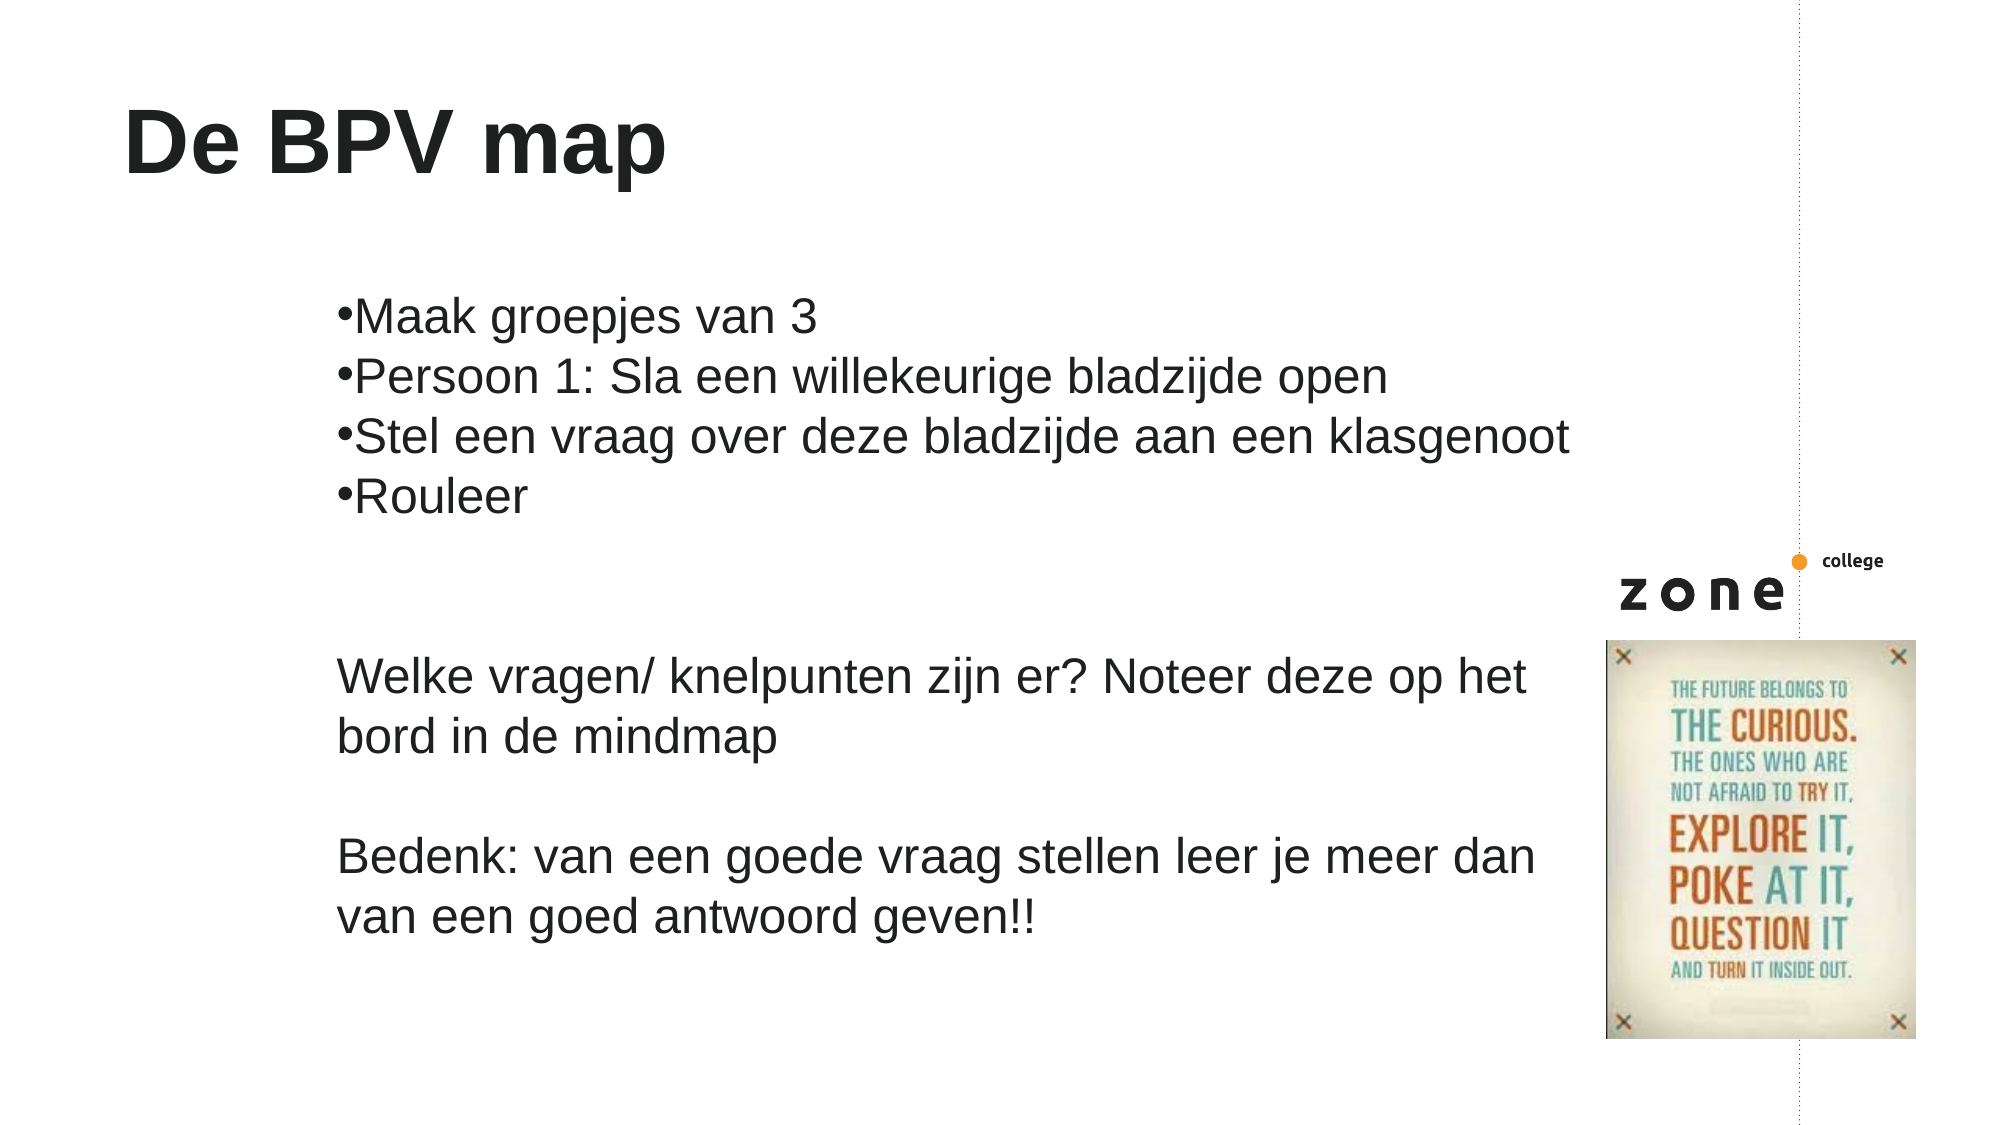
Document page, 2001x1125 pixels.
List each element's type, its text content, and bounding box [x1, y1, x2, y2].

picture [1596, 0, 2001, 1125]
title De BPV map [124, 94, 1607, 272]
list Maak groepjes van 3 Persoon 1: Sla een willekeurige bladzijde open Stel een vraag over deze bladzijde aan een klasgenoot Rouleer Welke vragen/ knelpunten zijn er? Noteer deze op het bord in de mindmap Bedenk: van een goede vraag stellen leer je meer dan van een goed antwoord geven!! [336, 283, 1607, 998]
